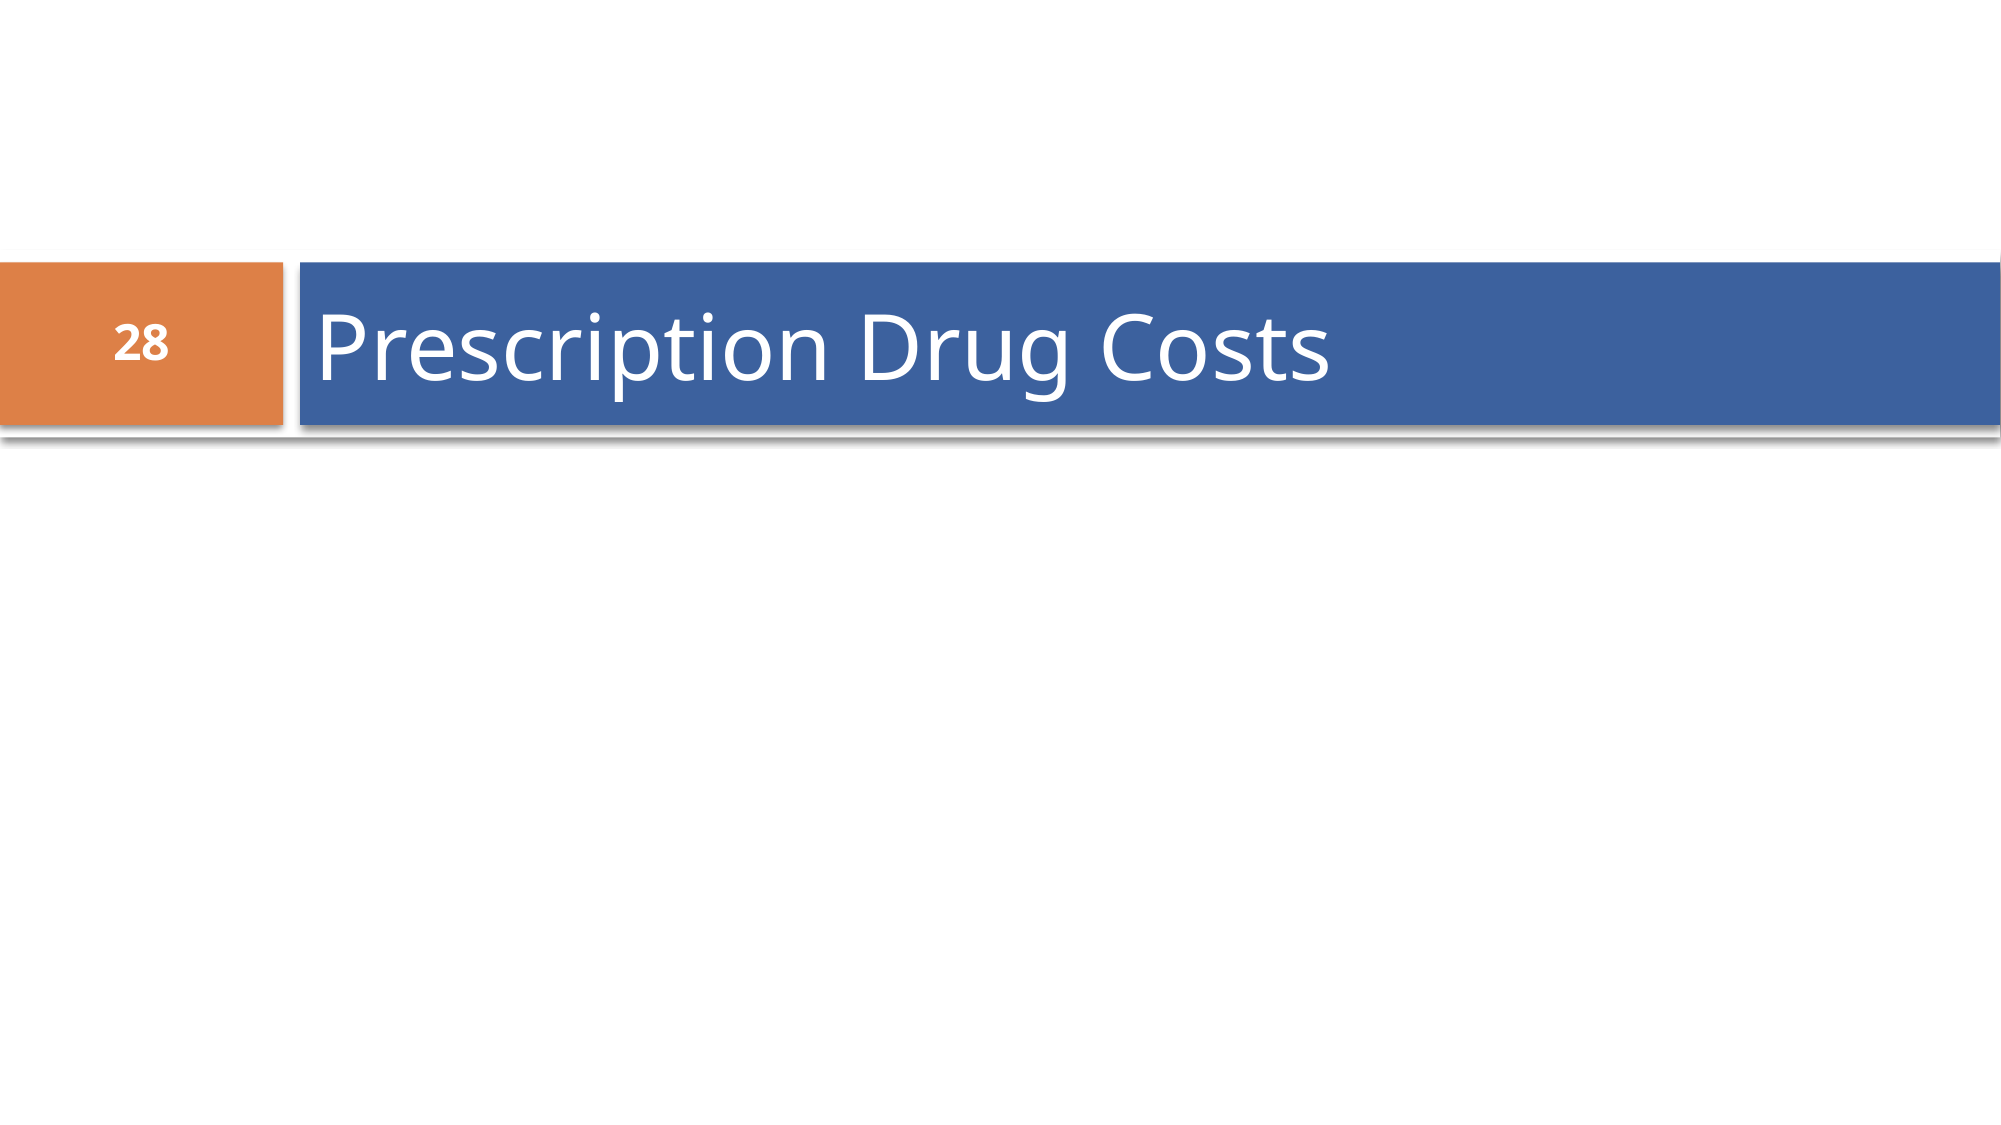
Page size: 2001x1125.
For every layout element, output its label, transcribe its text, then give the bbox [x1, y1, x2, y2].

title Prescription Drug Costs [300, 262, 1967, 425]
slide_number 28 [0, 287, 284, 403]
